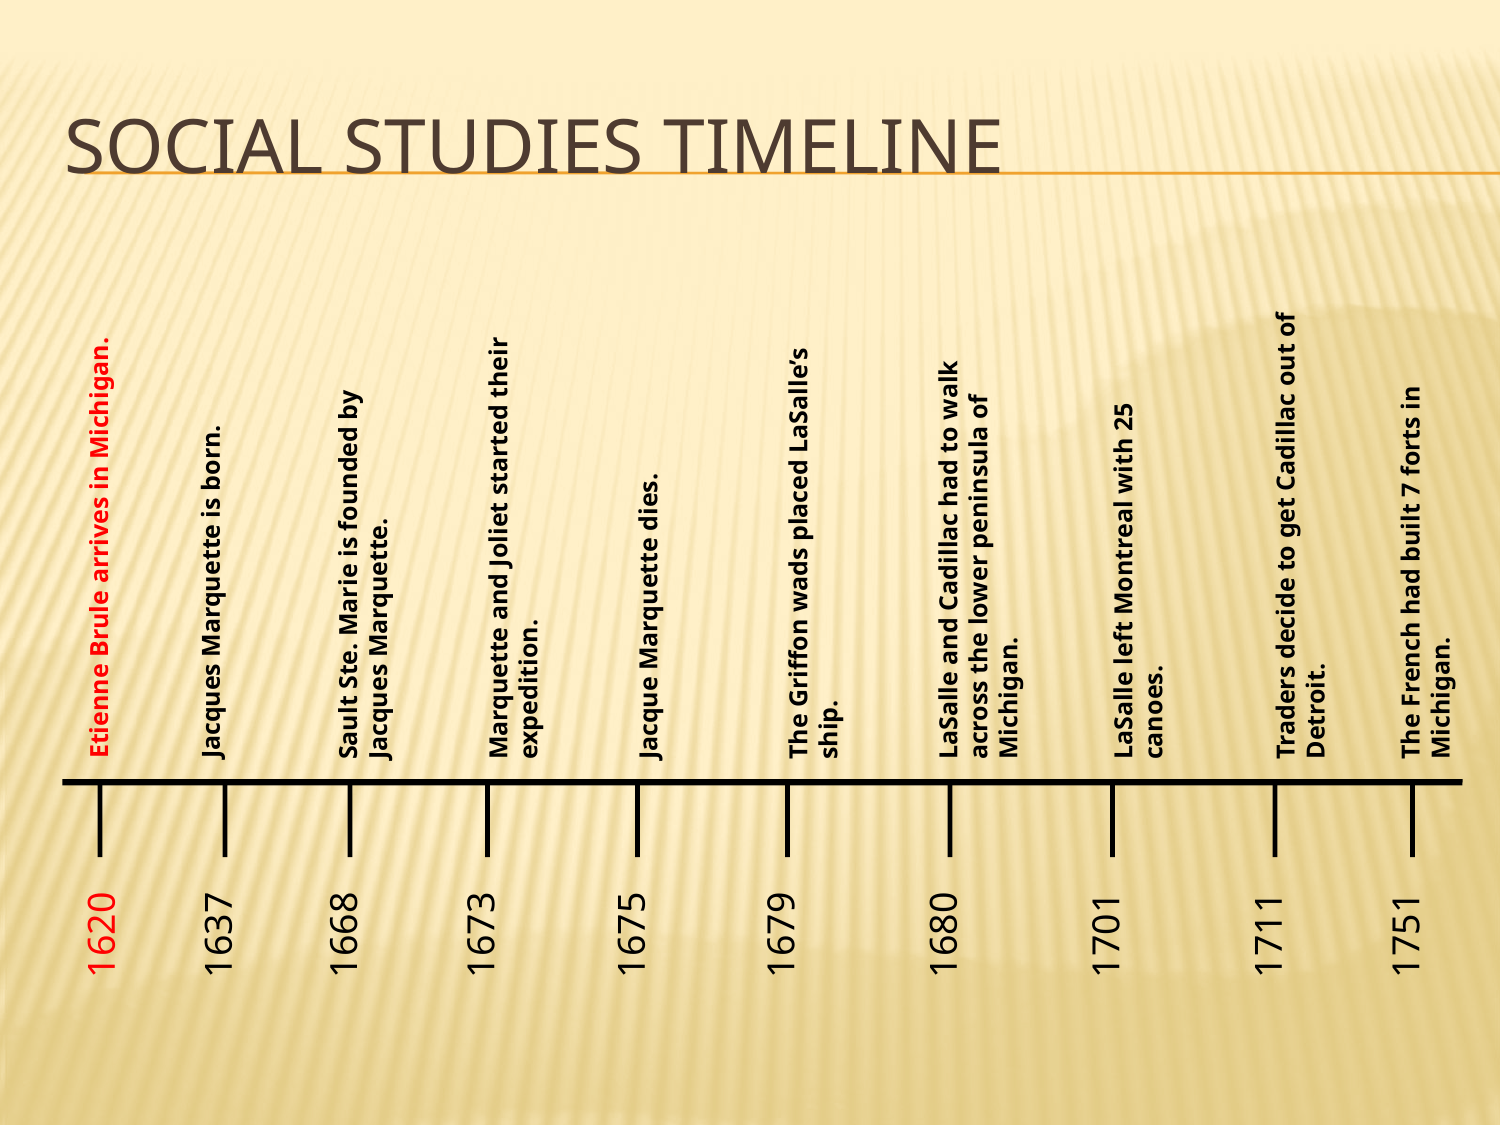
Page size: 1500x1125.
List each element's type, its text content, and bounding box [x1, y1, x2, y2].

text_box Sault Ste. Marie is founded by Jacques Marquette. [324, 299, 400, 775]
text_box Etienne Brule arrives in Michigan. [75, 286, 121, 774]
text_box Traders decide to get Cadillac out of Detroit. [1262, 212, 1337, 774]
text_box Jacque Marquette dies. [624, 300, 670, 775]
text_box The Griffon wads placed LaSalle’s ship. [774, 299, 850, 775]
text_box Jacques Marquette is born. [187, 286, 233, 774]
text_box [62, 781, 1463, 1001]
text_box LaSalle left Montreal with 25 canoes. [1099, 299, 1175, 775]
text_box The French had built 7 forts in Michigan. [1387, 274, 1462, 775]
text_box Marquette and Joliet started their expedition. [474, 299, 550, 775]
title Social Studies Timeline [49, 75, 1475, 213]
text_box LaSalle and Cadillac had to walk across the lower peninsula of Michigan. [924, 299, 1030, 775]
